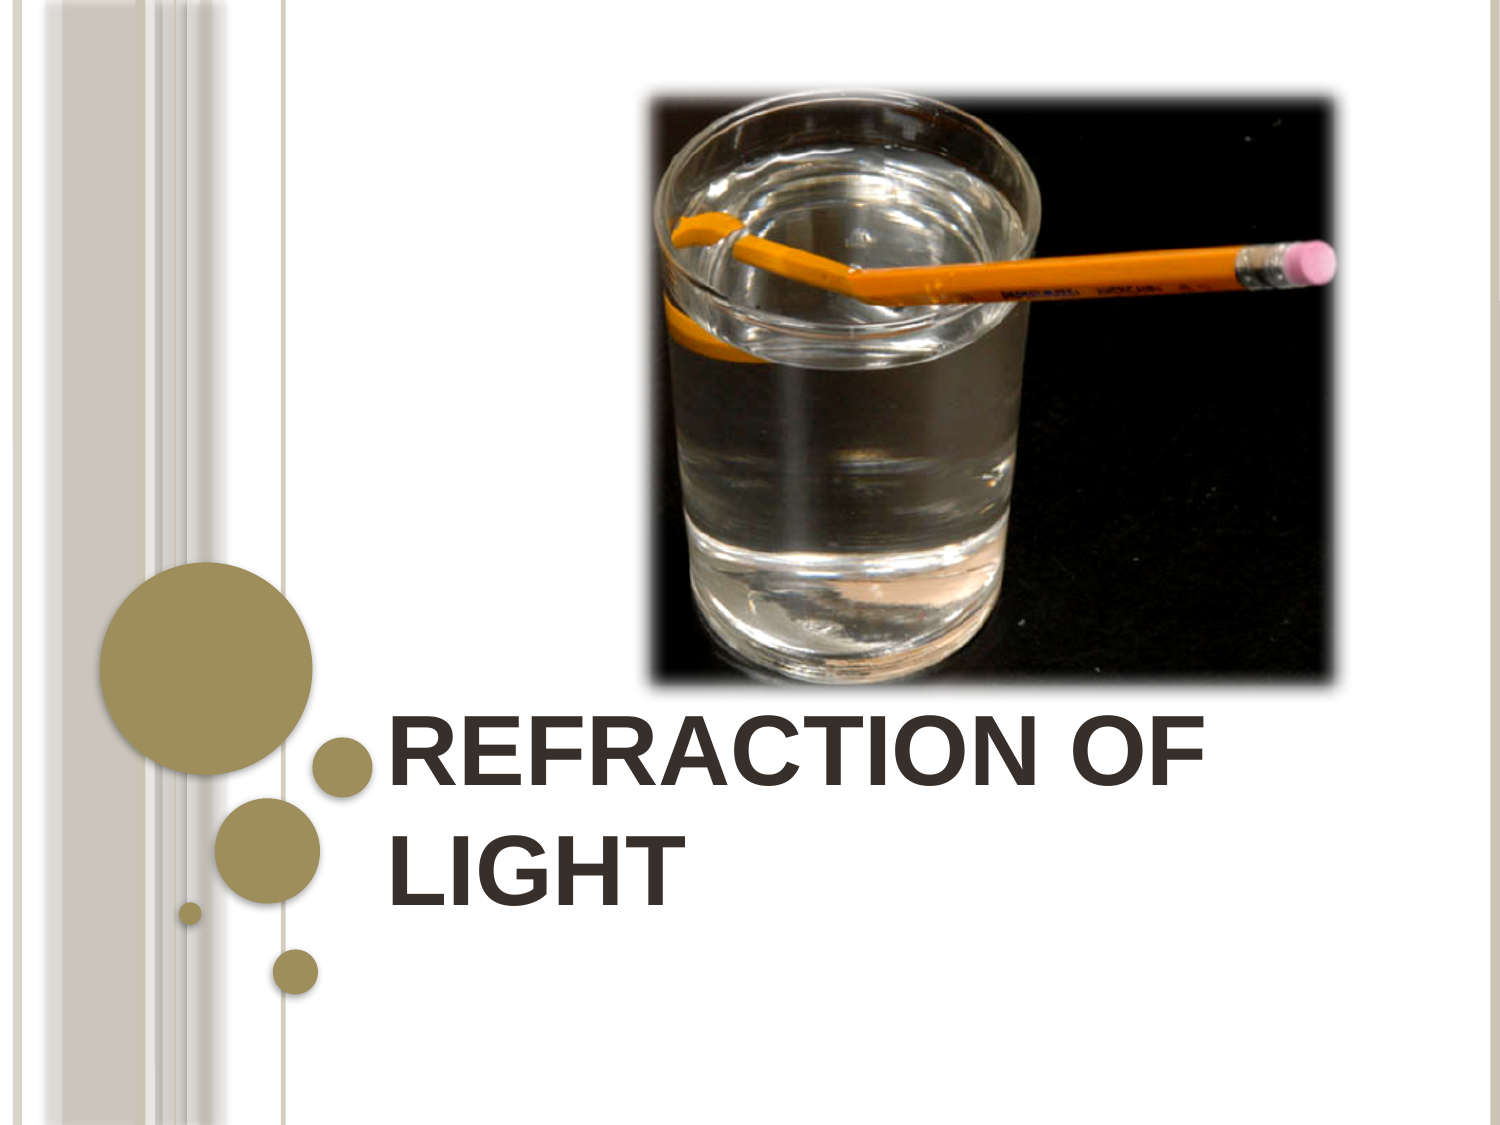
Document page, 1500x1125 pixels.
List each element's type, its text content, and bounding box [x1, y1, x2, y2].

title Refraction of Light [371, 621, 1385, 933]
picture [631, 77, 1353, 704]
